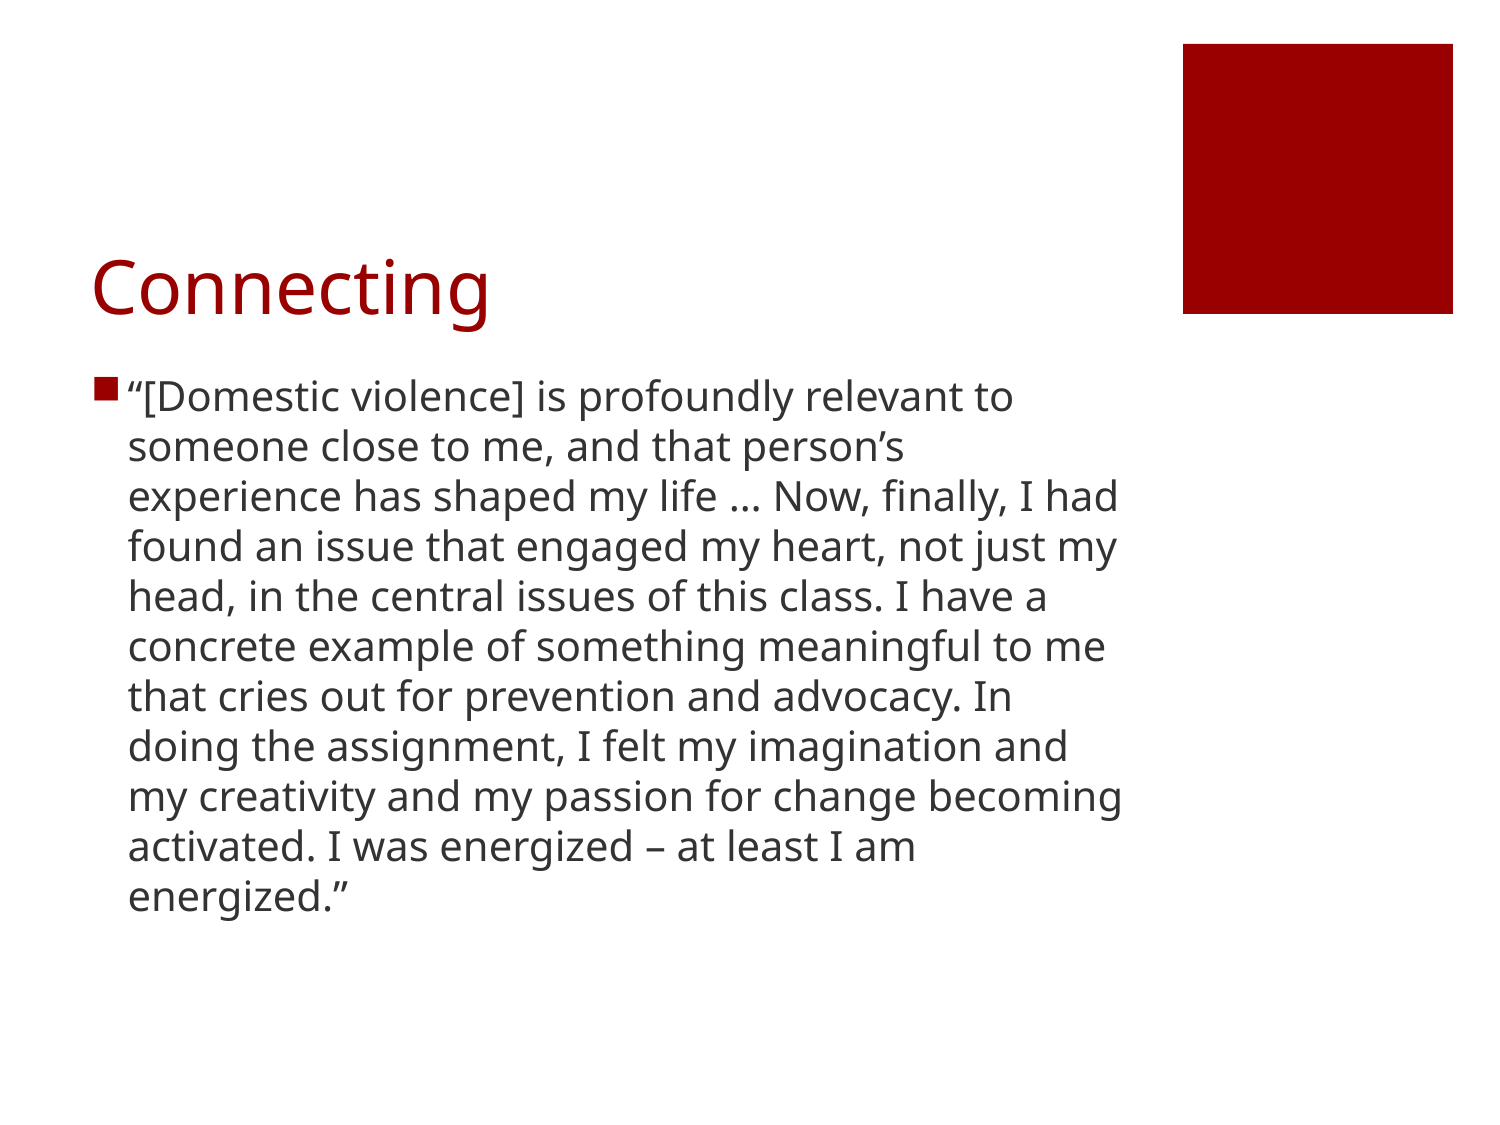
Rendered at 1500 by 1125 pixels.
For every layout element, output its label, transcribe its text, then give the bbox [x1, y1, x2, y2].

list “[Domestic violence] is profoundly relevant to someone close to me, and that person’s experience has shaped my life … Now, finally, I had found an issue that engaged my heart, not just my head, in the central issues of this class. I have a concrete example of something meaningful to me that cries out for prevention and advocacy. In doing the assignment, I felt my imagination and my creativity and my passion for change becoming activated. I was energized – at least I am energized.” [75, 362, 1143, 1005]
title Connecting [75, 149, 1143, 338]
